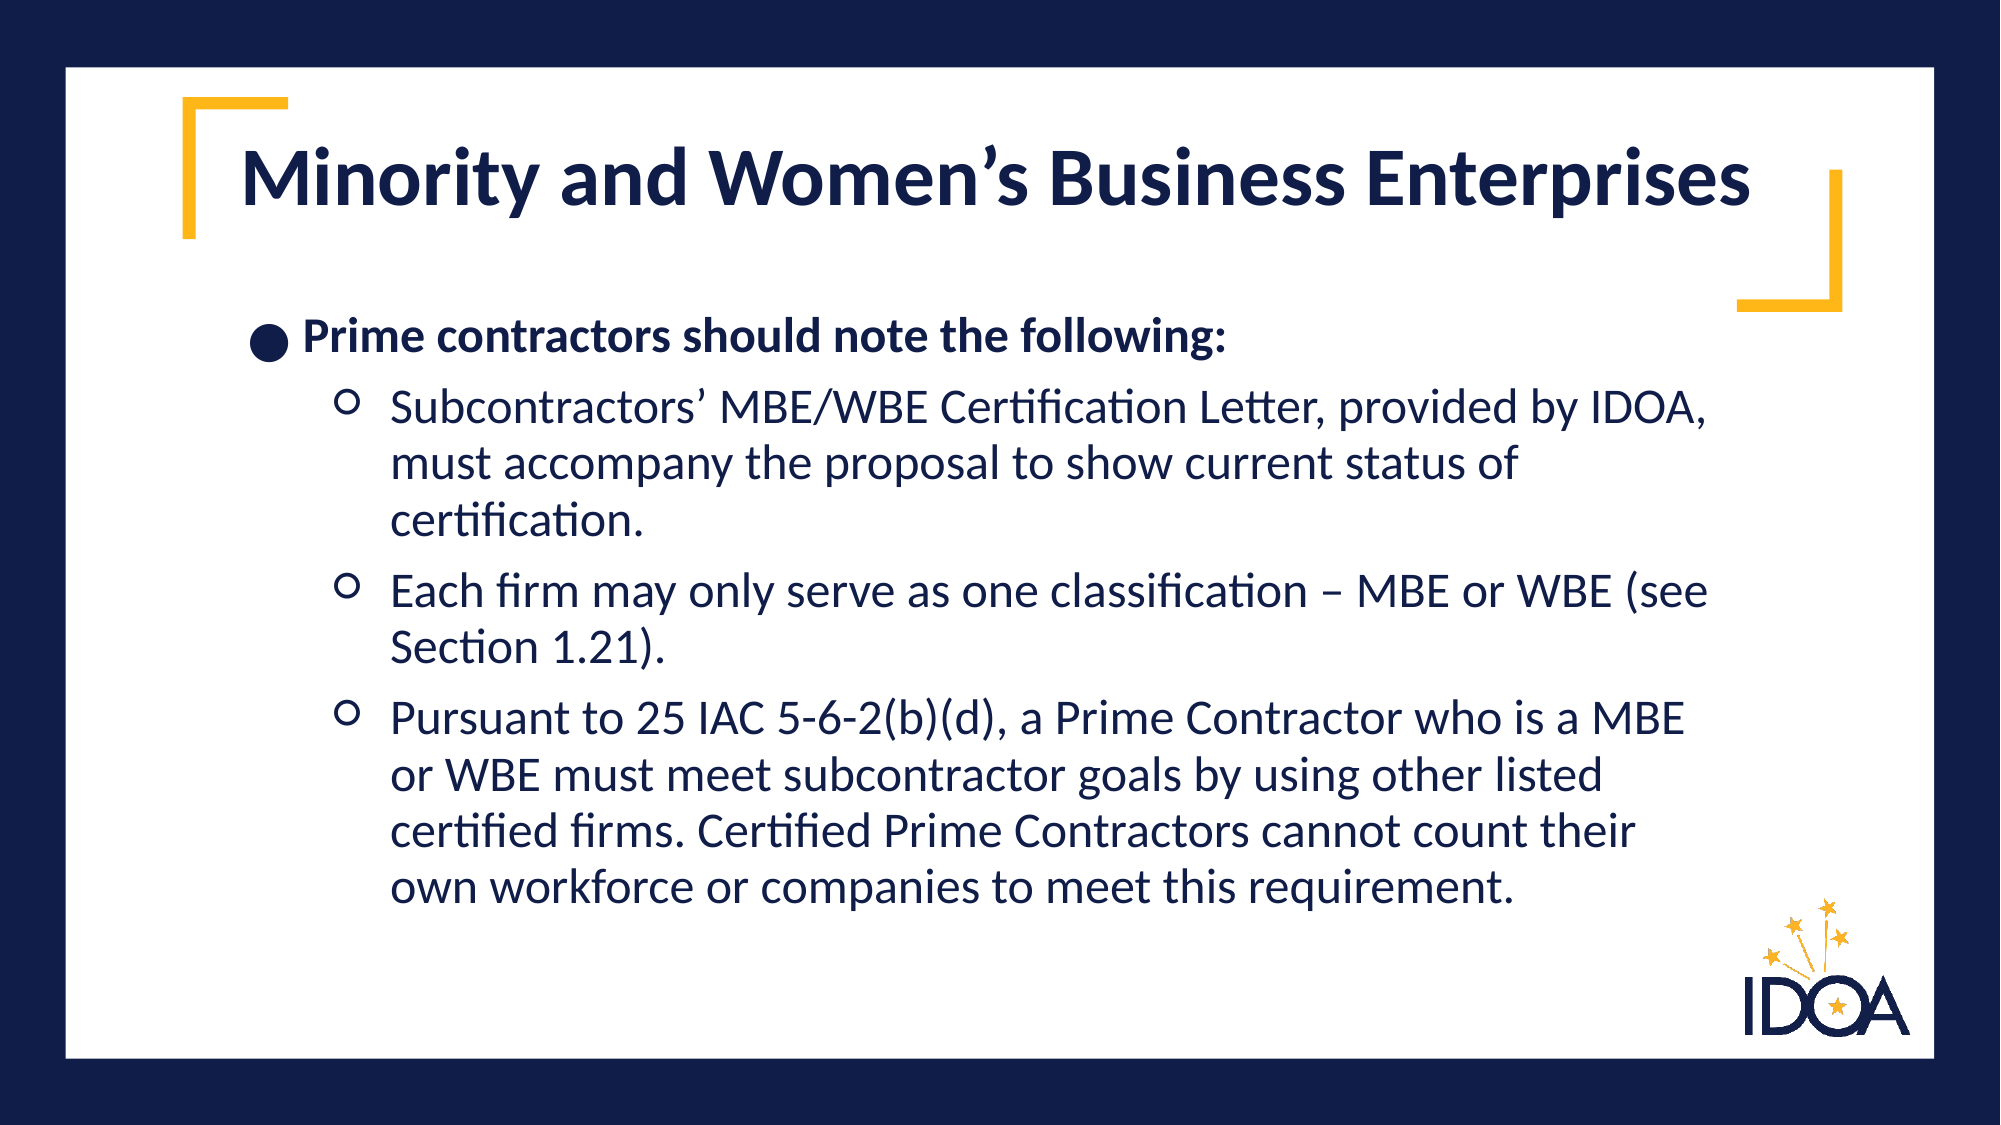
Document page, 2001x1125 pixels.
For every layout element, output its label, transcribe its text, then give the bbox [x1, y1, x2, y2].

list Prime contractors should note the following: Subcontractors’ MBE/WBE Certification Letter, provided by IDOA, must accompany the proposal to show current status of certification. Each firm may only serve as one classification – MBE or WBE (see Section 1.21). Pursuant to 25 IAC 5-6-2(b)(d), a Prime Contractor who is a MBE or WBE must meet subcontractor goals by using other listed certified firms. Certified Prime Contractors cannot count their own workforce or companies to meet this requirement. [225, 299, 1730, 947]
title Minority and Women’s Business Enterprises [225, 126, 1800, 263]
picture [1702, 857, 1959, 1114]
